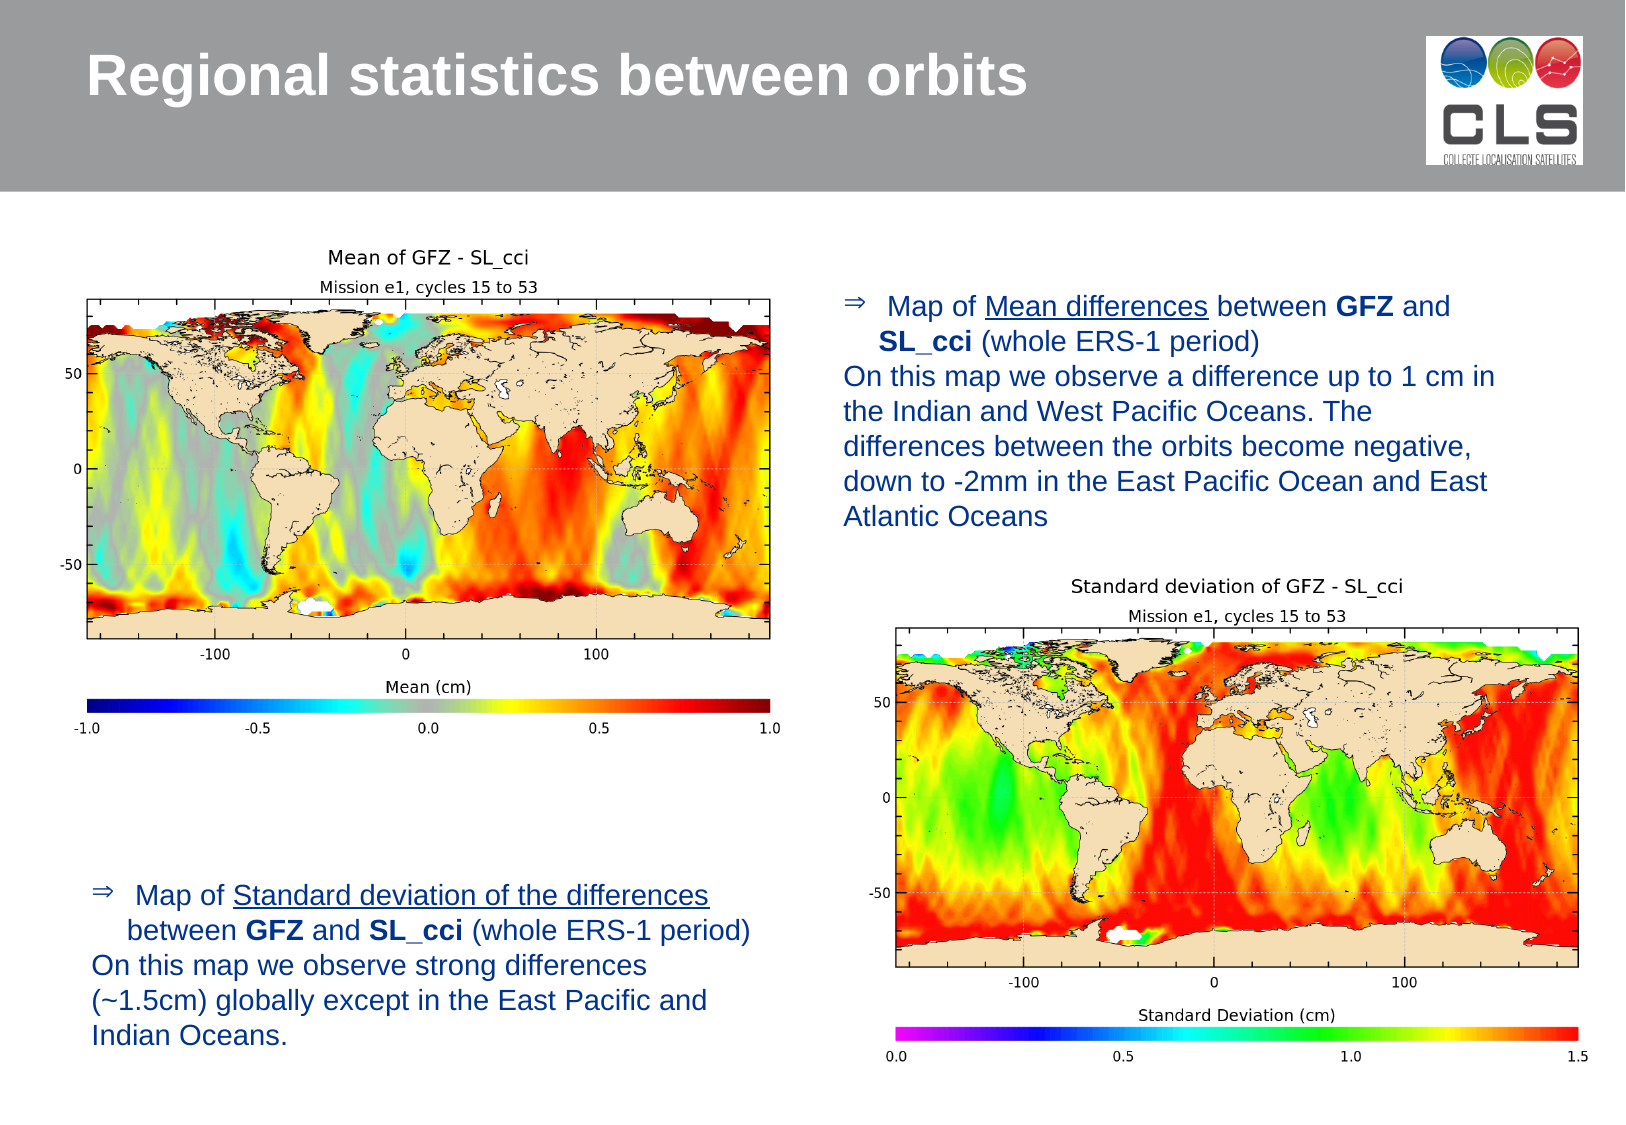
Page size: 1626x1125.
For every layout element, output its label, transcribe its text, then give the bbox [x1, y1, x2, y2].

text_box Map of Standard deviation of the differences between GFZ and SL_cci (whole ERS-1 period) On this map we observe strong differences (~1.5cm) globally except in the East Pacific and Indian Oceans. [76, 869, 786, 1059]
picture [3, 225, 810, 762]
picture [1426, 36, 1583, 165]
text_box Map of Mean differences between GFZ and SL_cci (whole ERS-1 period) On this map we observe a difference up to 1 cm in the Indian and West Pacific Oceans. The differences between the orbits become negative, down to -2mm in the East Pacific Ocean and East Atlantic Oceans [828, 279, 1538, 540]
picture [811, 553, 1619, 1091]
text_box Regional statistics between orbits [71, 40, 1479, 172]
